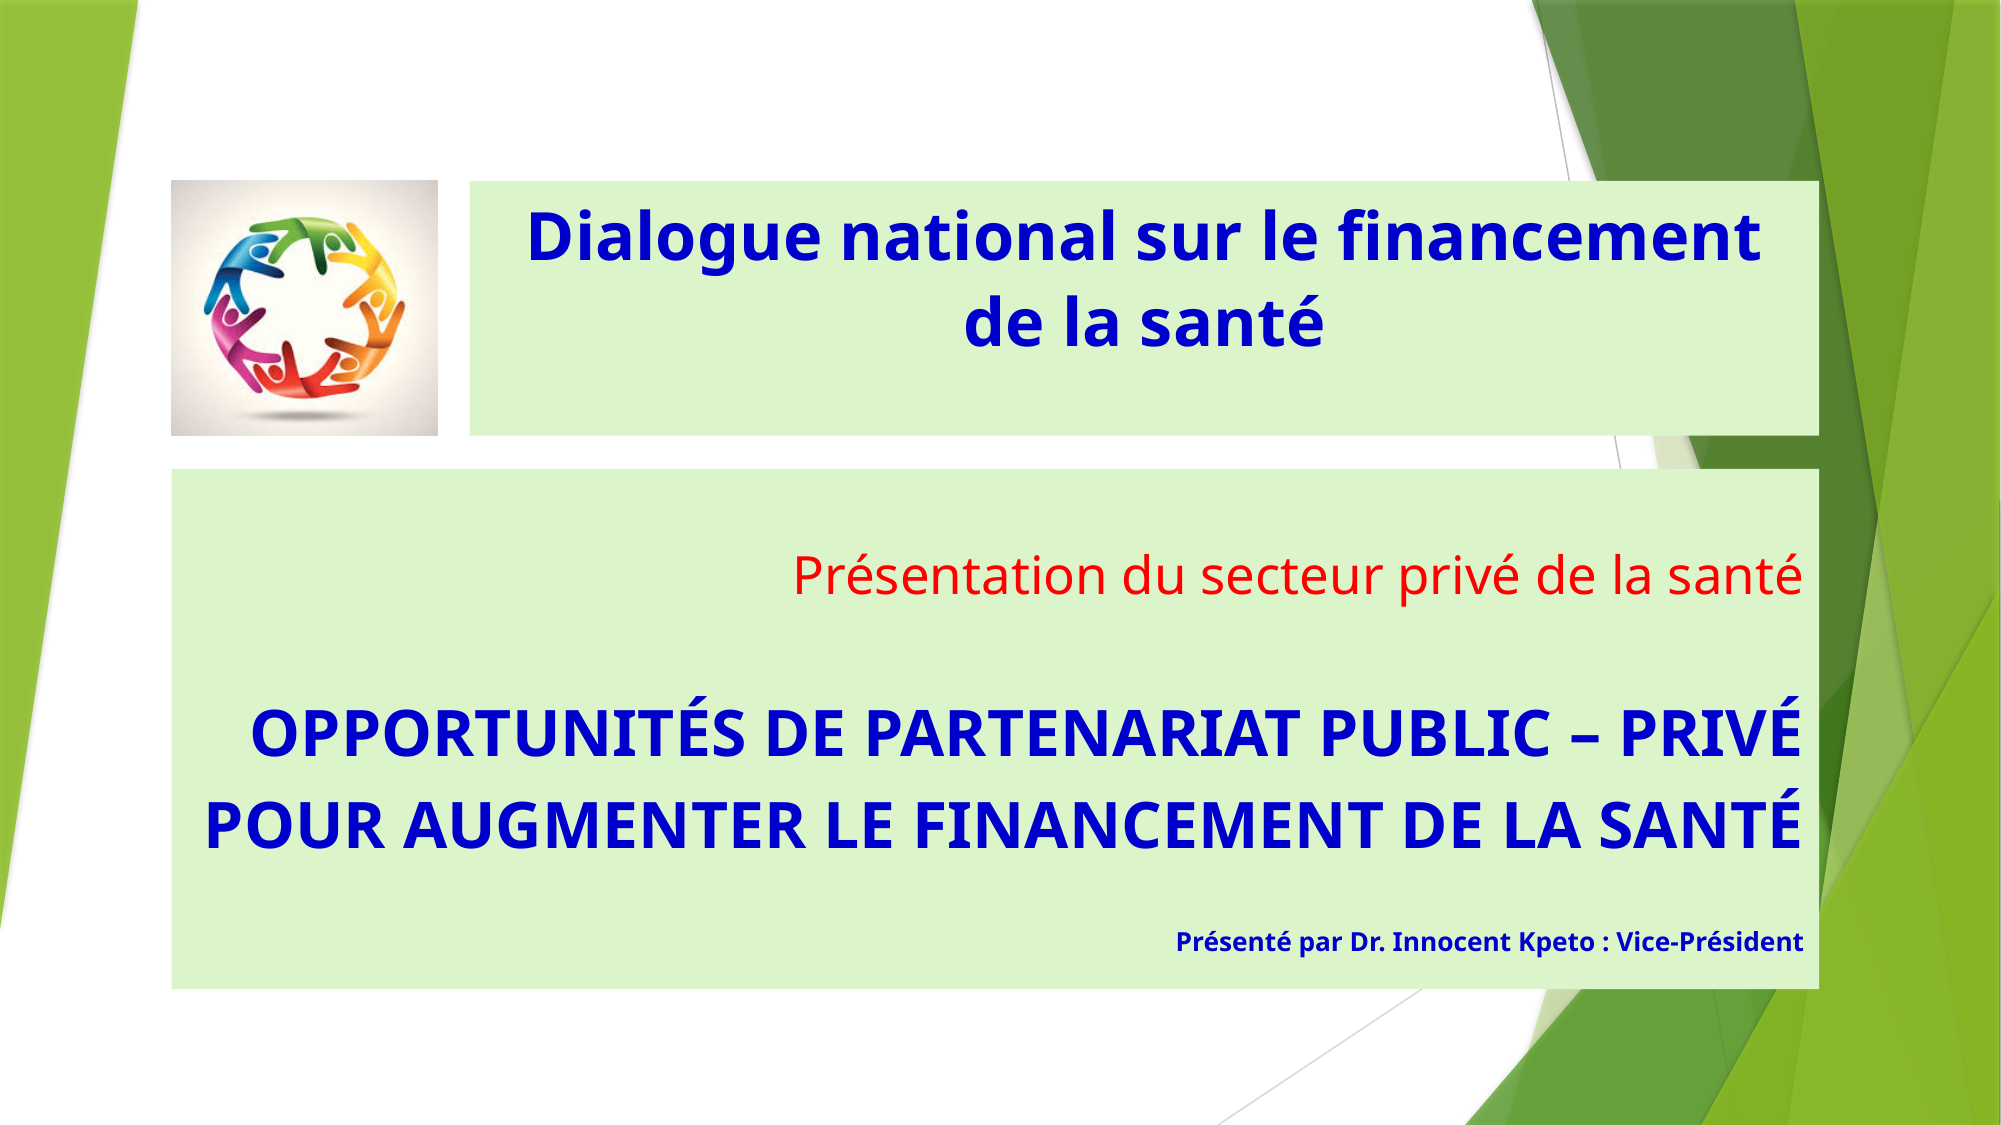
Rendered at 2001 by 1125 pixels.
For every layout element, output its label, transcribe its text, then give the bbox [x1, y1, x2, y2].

text_box Dialogue national sur le financement de la santé [469, 180, 1820, 436]
picture [171, 180, 439, 437]
subtitle Présentation du secteur privé de la santé Opportunités de partenariat public – privé pour augmenter le financement de la santé Présenté par Dr. Innocent Kpeto : Vice-Président [171, 468, 1820, 990]
